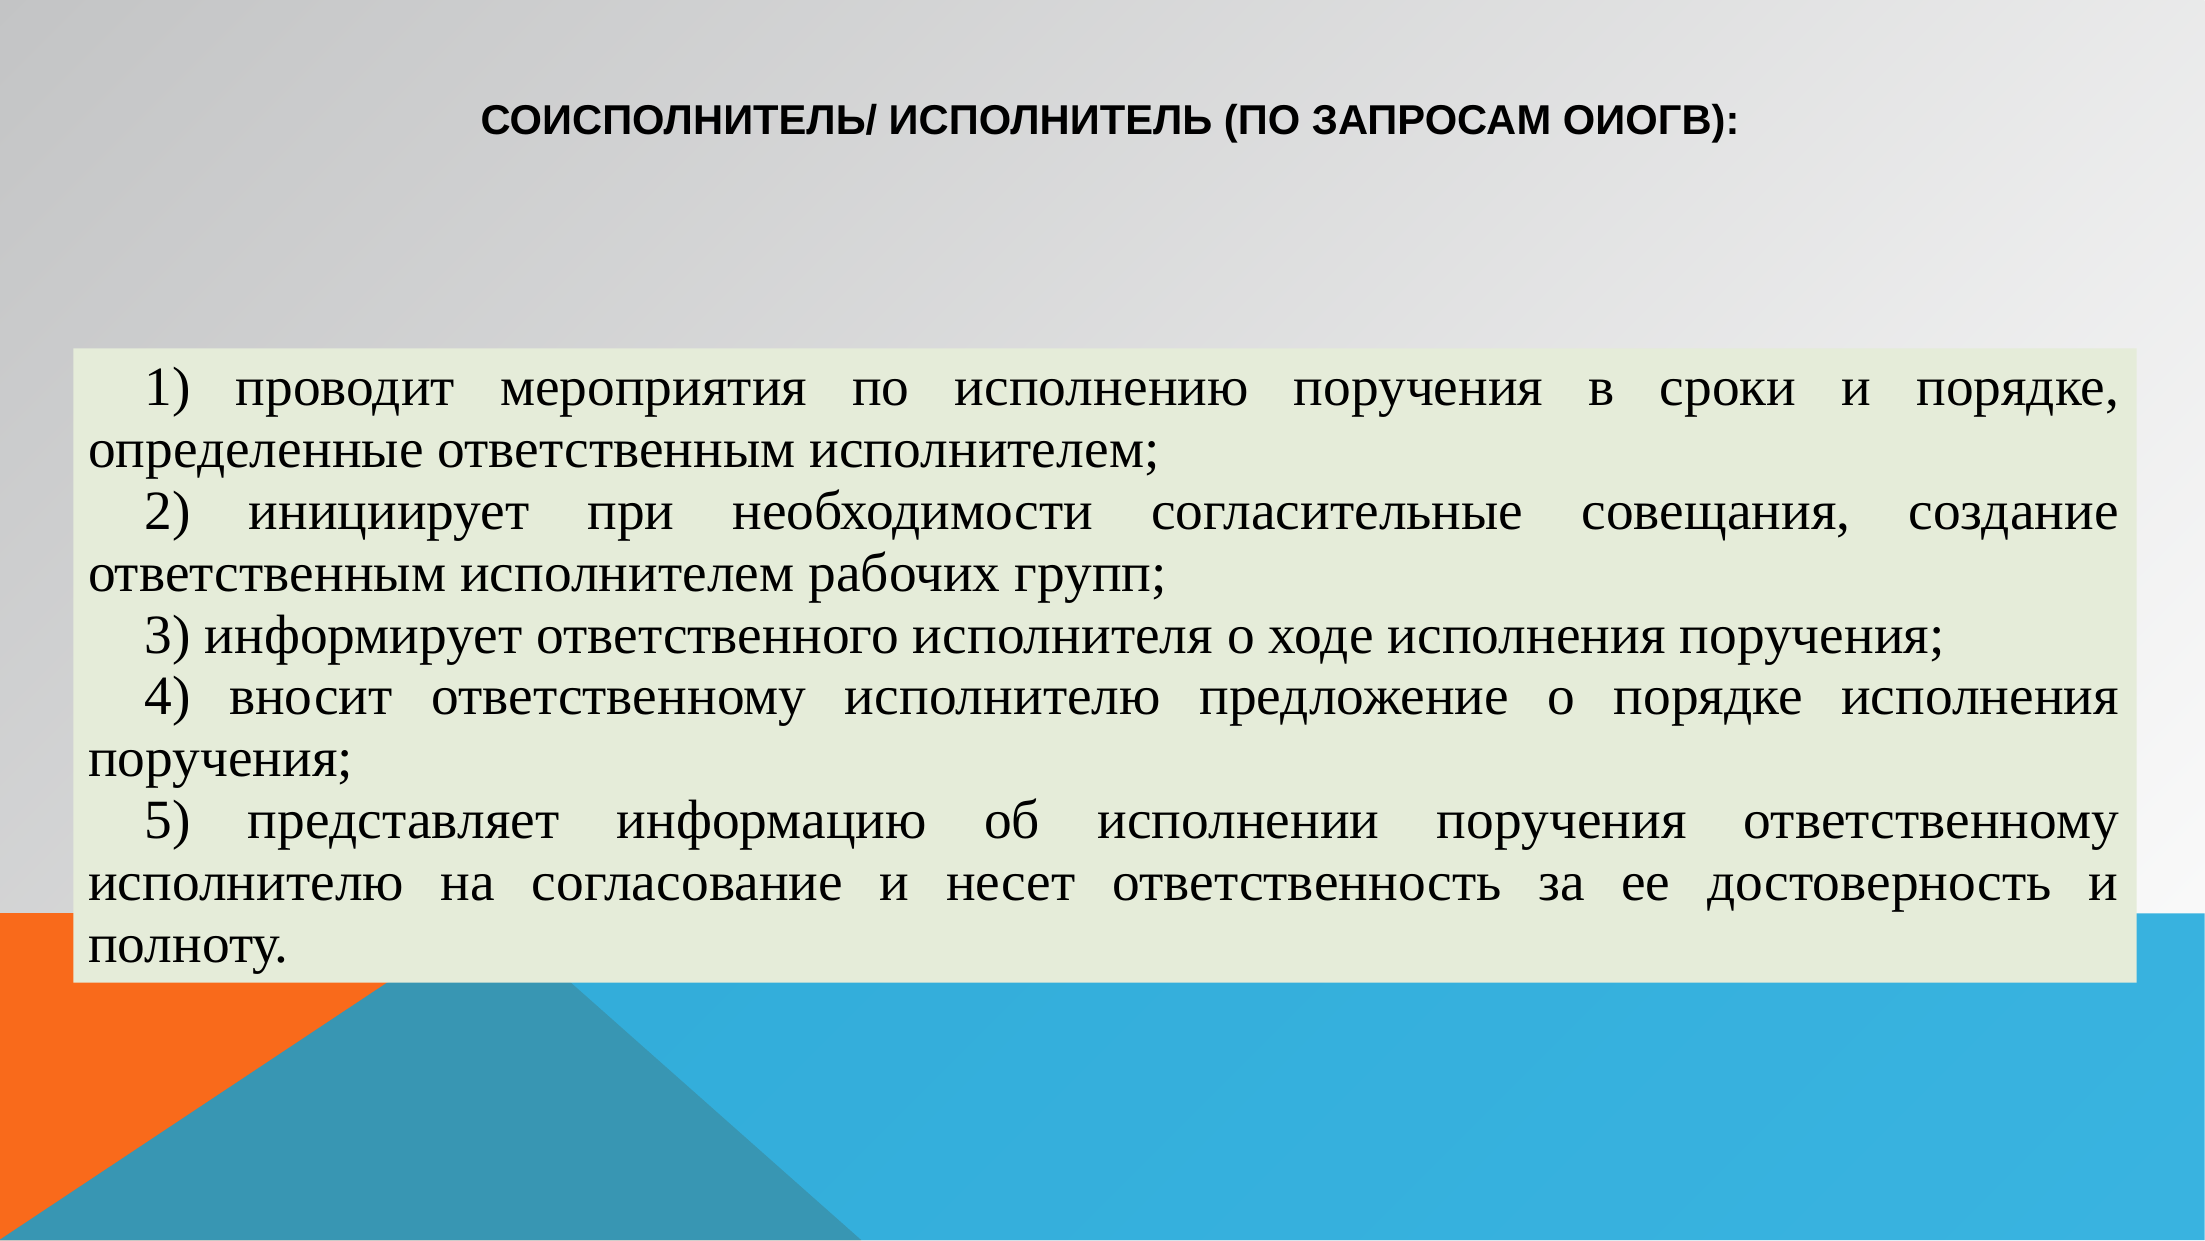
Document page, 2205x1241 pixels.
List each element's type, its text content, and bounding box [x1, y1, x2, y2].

text_box 1) проводит мероприятия по исполнению поручения в сроки и порядке, определенные ответственным исполнителем; 2) инициирует при необходимости согласительные совещания, создание ответственным исполнителем рабочих групп; 3) информирует ответственного исполнителя о ходе исполнения поручения; 4) вносит ответственному исполнителю предложение о порядке исполнения поручения; 5) представляет информацию об исполнении поручения ответственному исполнителю на согласование и несет ответственность за ее достоверность и полноту. [73, 348, 2137, 983]
title Соисполнитель/ исполнитель (по запросам ОИОГВ): [198, 66, 2012, 166]
